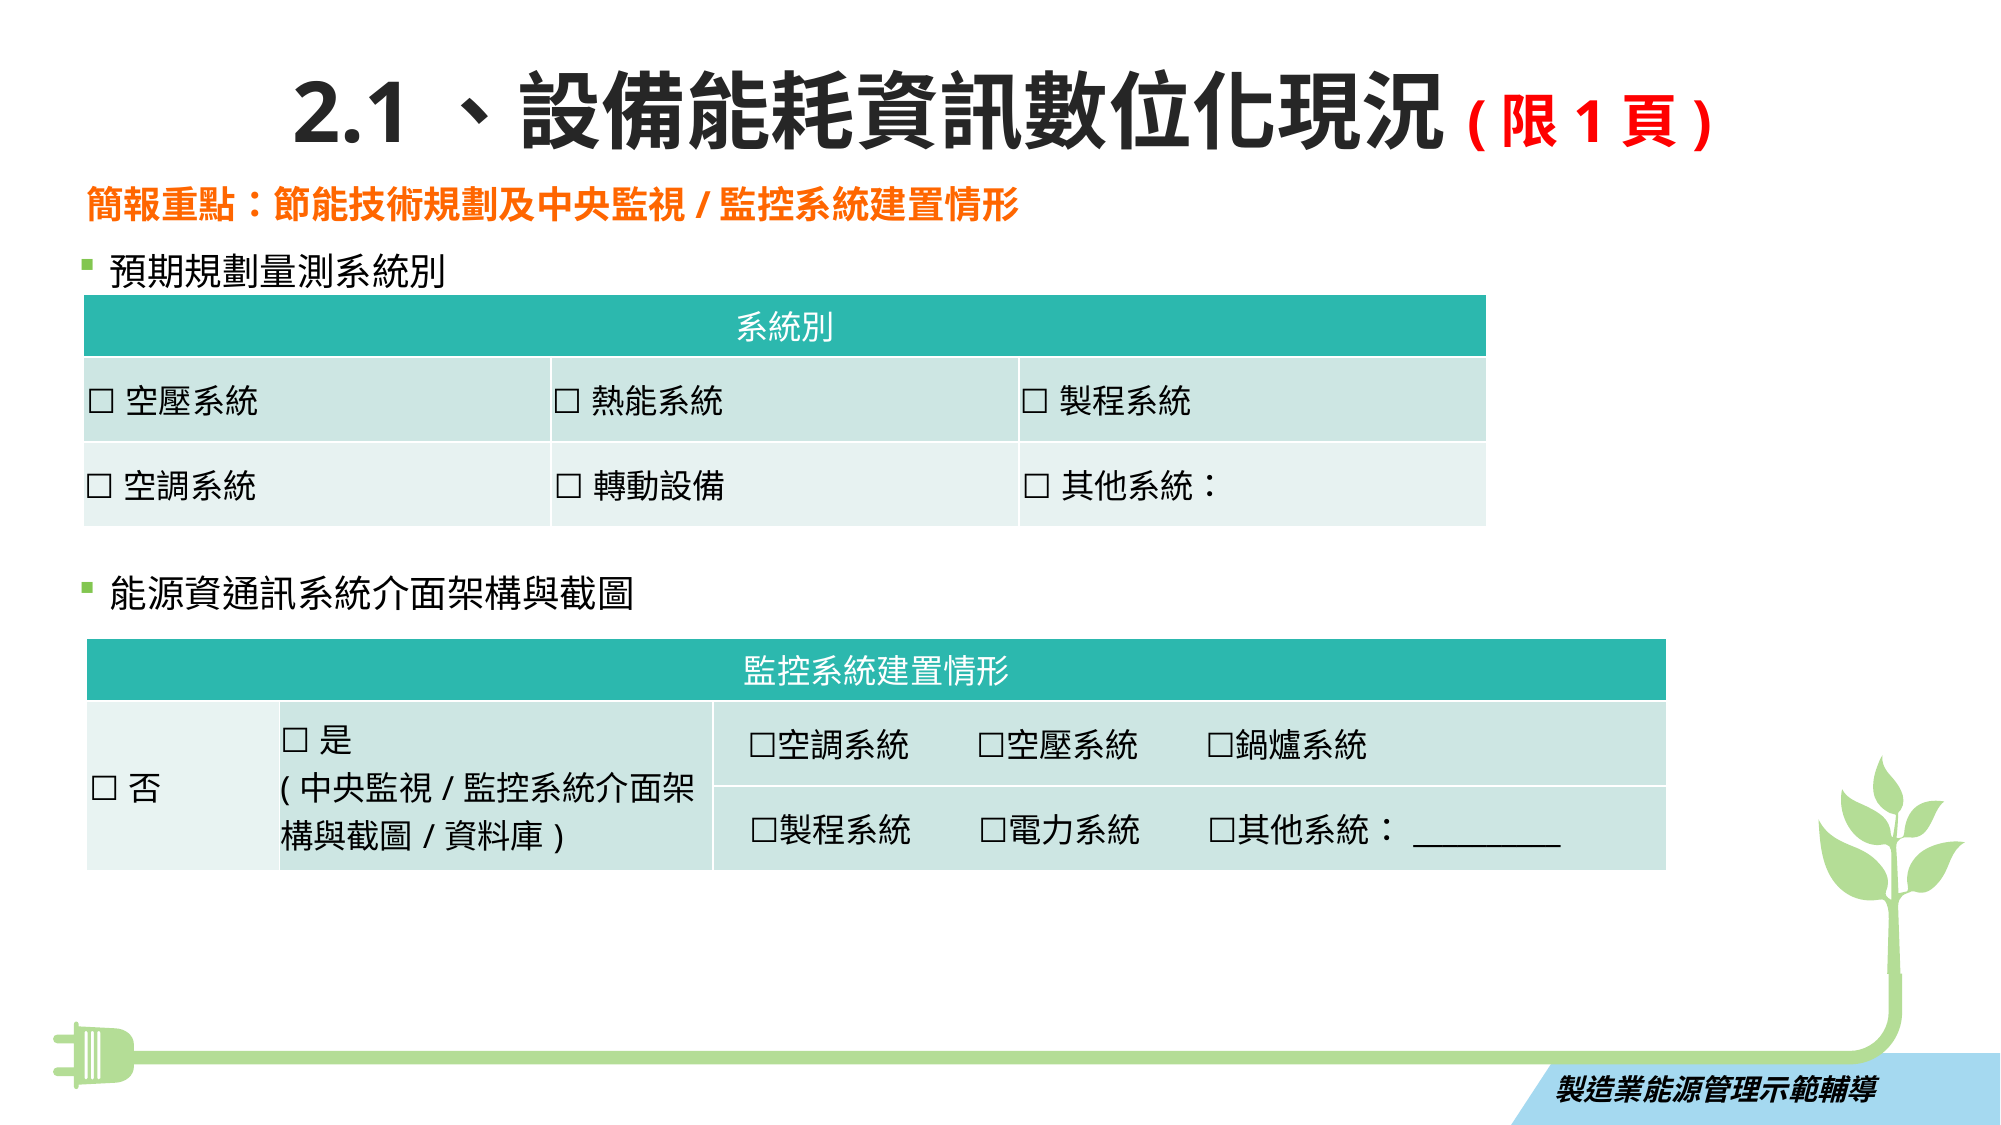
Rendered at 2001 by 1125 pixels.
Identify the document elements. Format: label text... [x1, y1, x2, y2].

text_box 簡報重點：節能技術規劃及中央監視/監控系統建置情形 [86, 174, 1412, 234]
table_cell ☐空調系統 [84, 443, 550, 526]
table_cell ☐熱能系統 [552, 358, 1018, 441]
table_header 系統別 [84, 295, 1486, 356]
table_cell ☐其他系統： [1020, 443, 1486, 526]
table_cell ☐否 [87, 702, 279, 870]
text_box 能源資通訊系統介面架構與截圖 [78, 562, 840, 617]
table_cell ☐製程系統 [1020, 358, 1486, 441]
list 2.1、設備能耗資訊數位化現況(限1頁) [53, 55, 1952, 175]
table_cell ☐空壓系統 [84, 358, 550, 441]
table_cell ☐轉動設備 [552, 443, 1018, 526]
table_cell ☐製程系統 ☐電力系統 ☐其他系統：__________ [714, 787, 1666, 870]
table_cell ☐空調系統 ☐空壓系統 ☐鍋爐系統 [714, 702, 1666, 785]
table_header 監控系統建置情形 [87, 639, 1666, 700]
text_box 預期規劃量測系統別 [78, 239, 567, 294]
table_cell ☐是 (中央監視/監控系統介面架構與截圖/資料庫) [280, 702, 712, 870]
